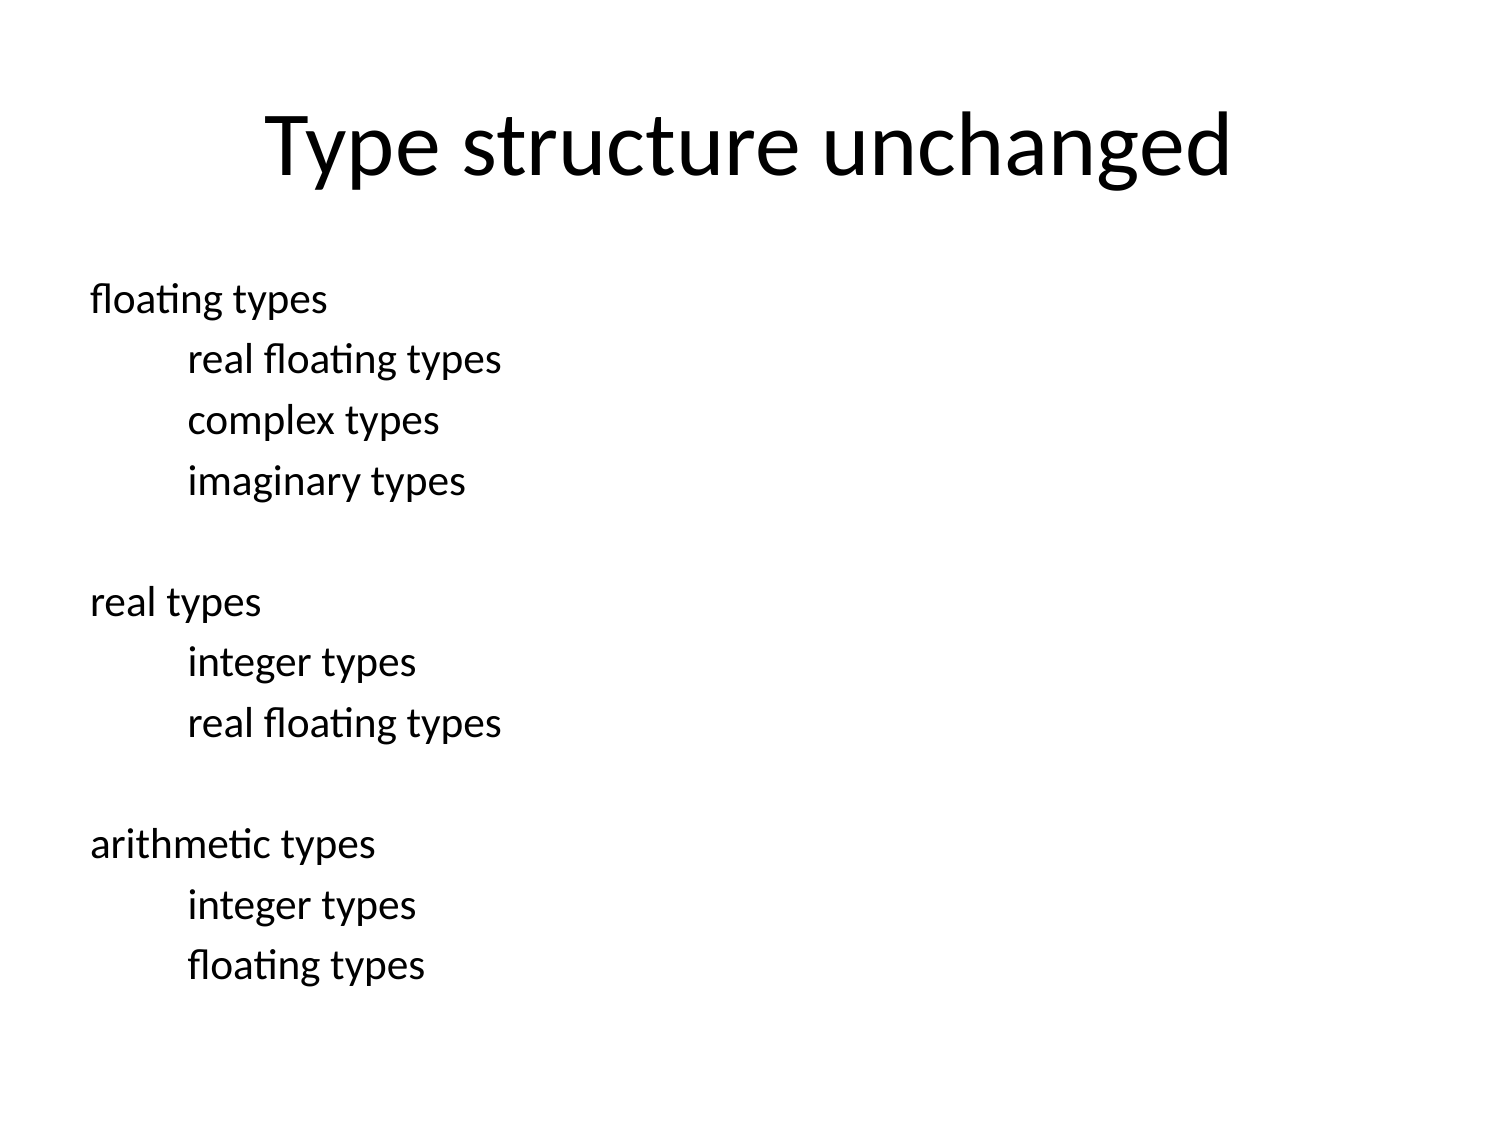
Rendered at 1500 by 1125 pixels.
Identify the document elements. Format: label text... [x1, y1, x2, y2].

list floating types real floating types complex types imaginary types real types integer types real floating types arithmetic types integer types floating types [75, 262, 1425, 1005]
title Type structure unchanged [75, 45, 1425, 233]
